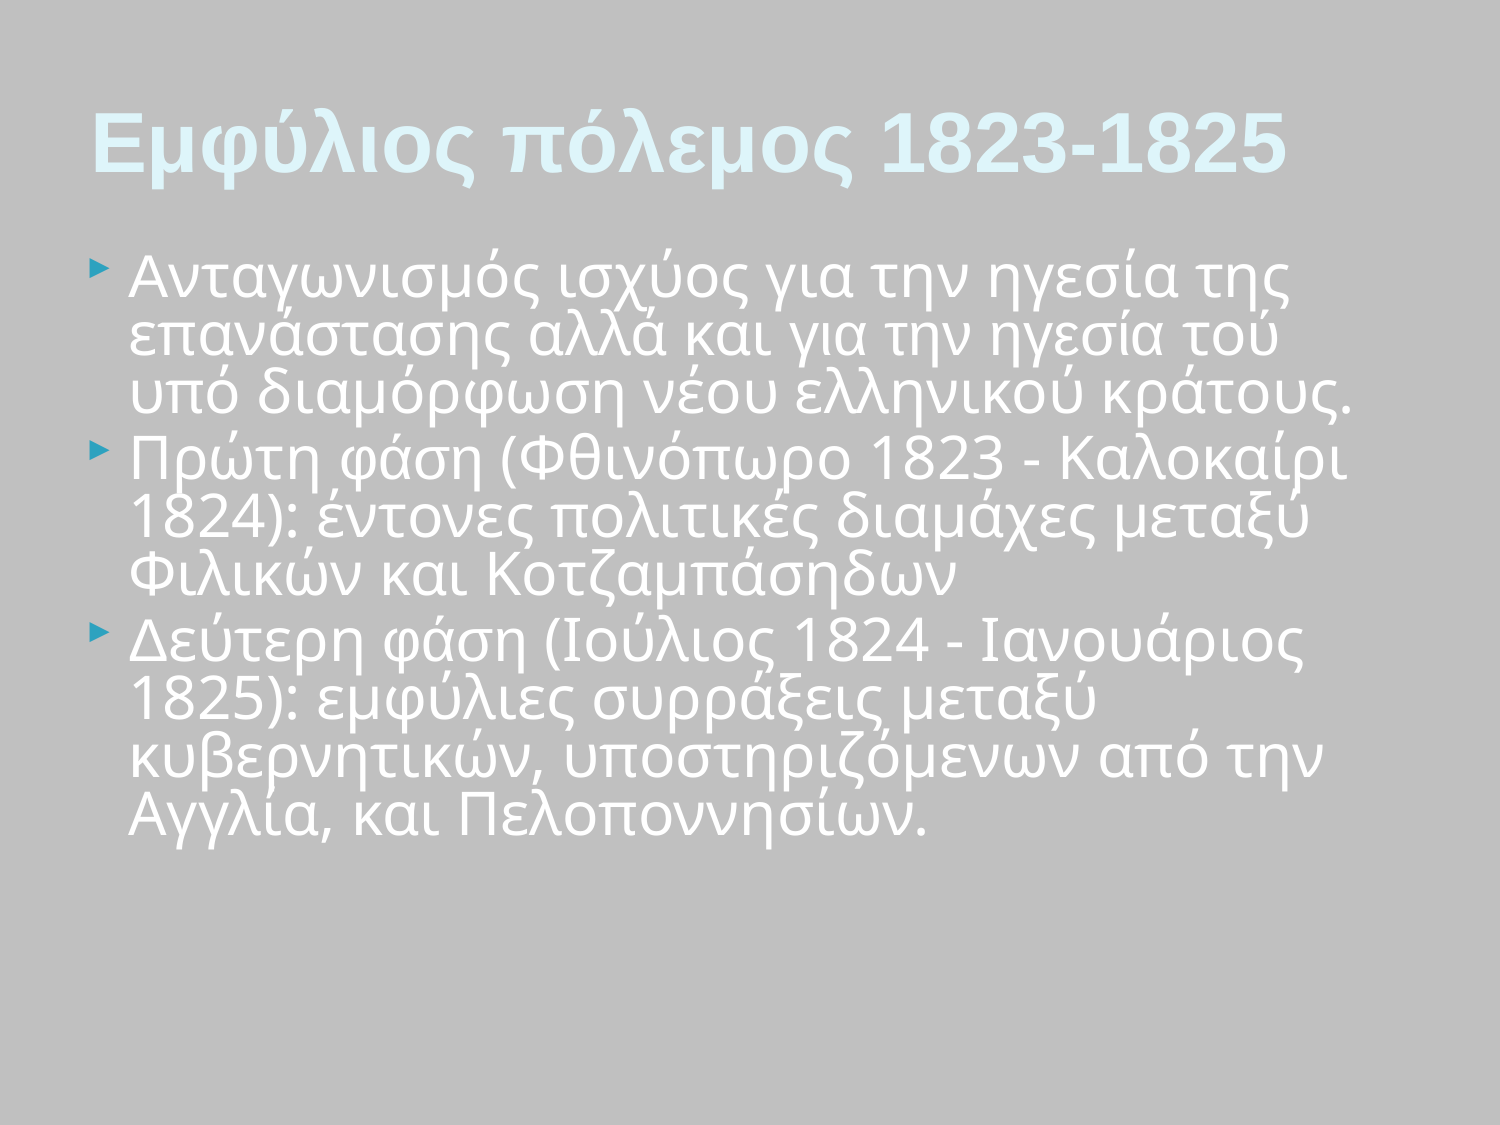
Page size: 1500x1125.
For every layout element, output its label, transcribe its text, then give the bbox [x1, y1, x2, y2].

list Ανταγωνισμός ισχύος για την ηγεσία της επανάστασης αλλά και για την ηγεσία τού υπό διαμόρφωση νέου ελληνικού κράτους. Πρώτη φάση (Φθινόπωρο 1823 - Καλοκαίρι 1824): έντονες πολιτικές διαμάχες μεταξύ Φιλικών και Κοτζαμπάσηδων Δεύτερη φάση (Ιούλιος 1824 - Ιανουάριος 1825): εμφύλιες συρράξεις μεταξύ κυβερνητικών, υποστηριζόμενων από την Αγγλία, και Πελοποννησίων. [52, 243, 1404, 987]
title Εμφύλιος πόλεμος 1823-1825 [75, 45, 1425, 233]
